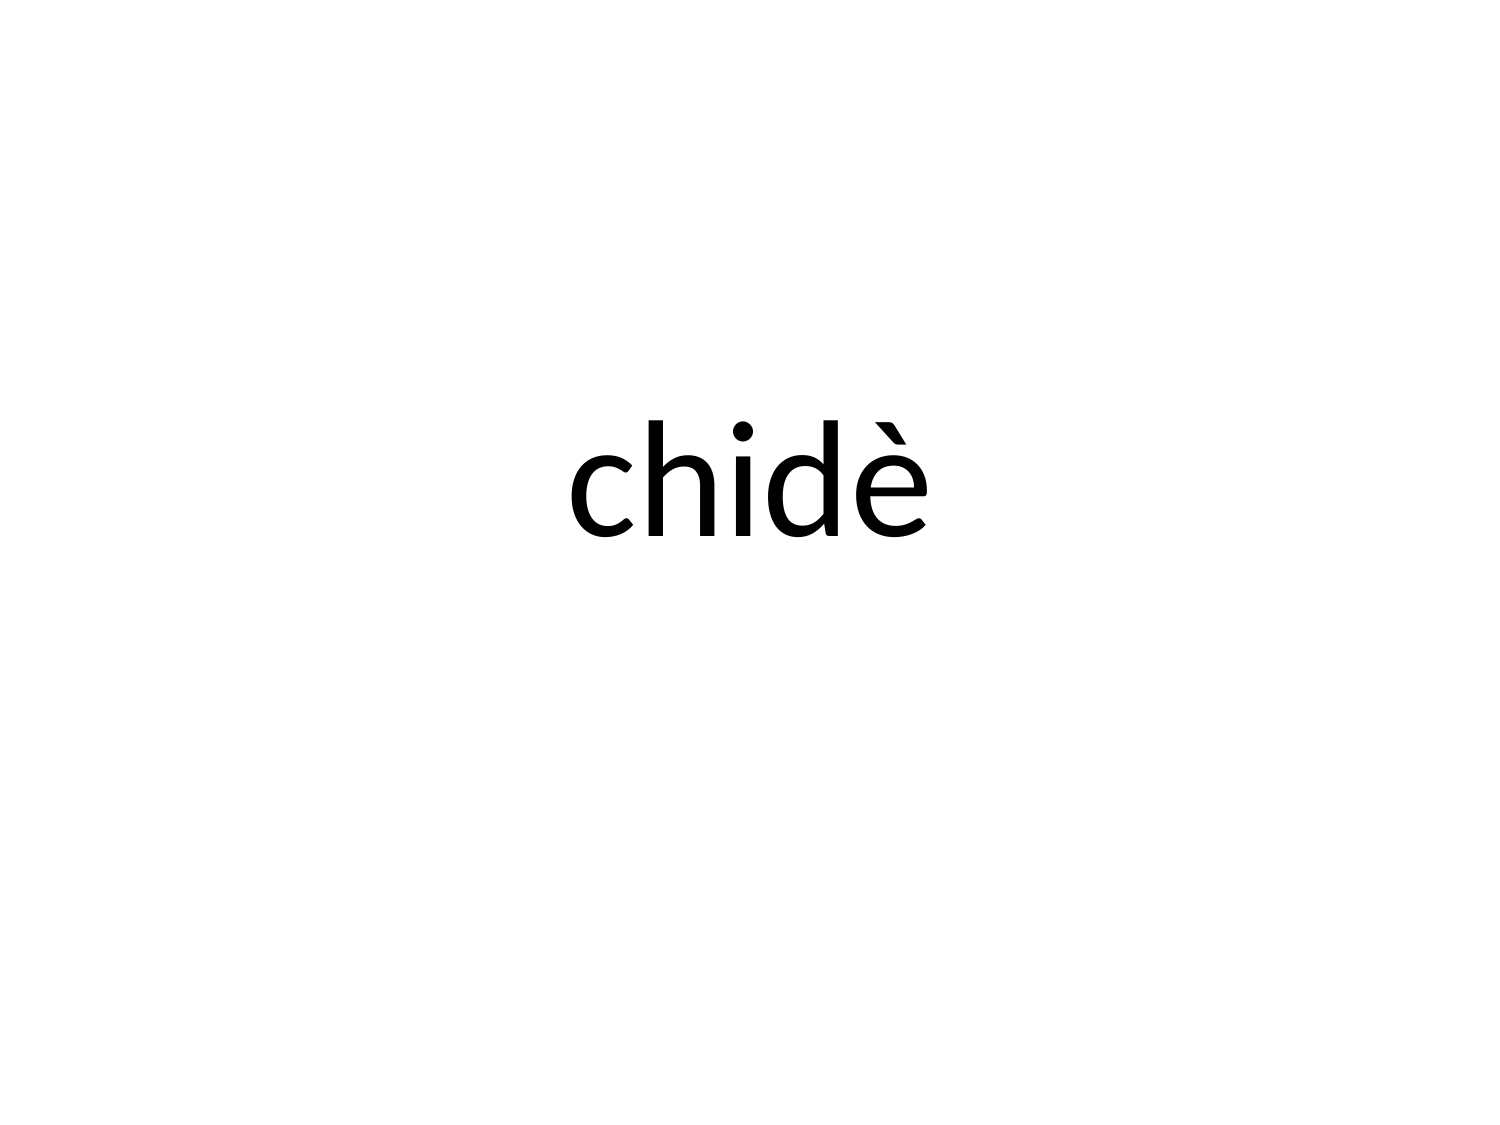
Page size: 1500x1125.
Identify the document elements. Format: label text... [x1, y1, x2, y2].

title chidè [112, 349, 1388, 591]
